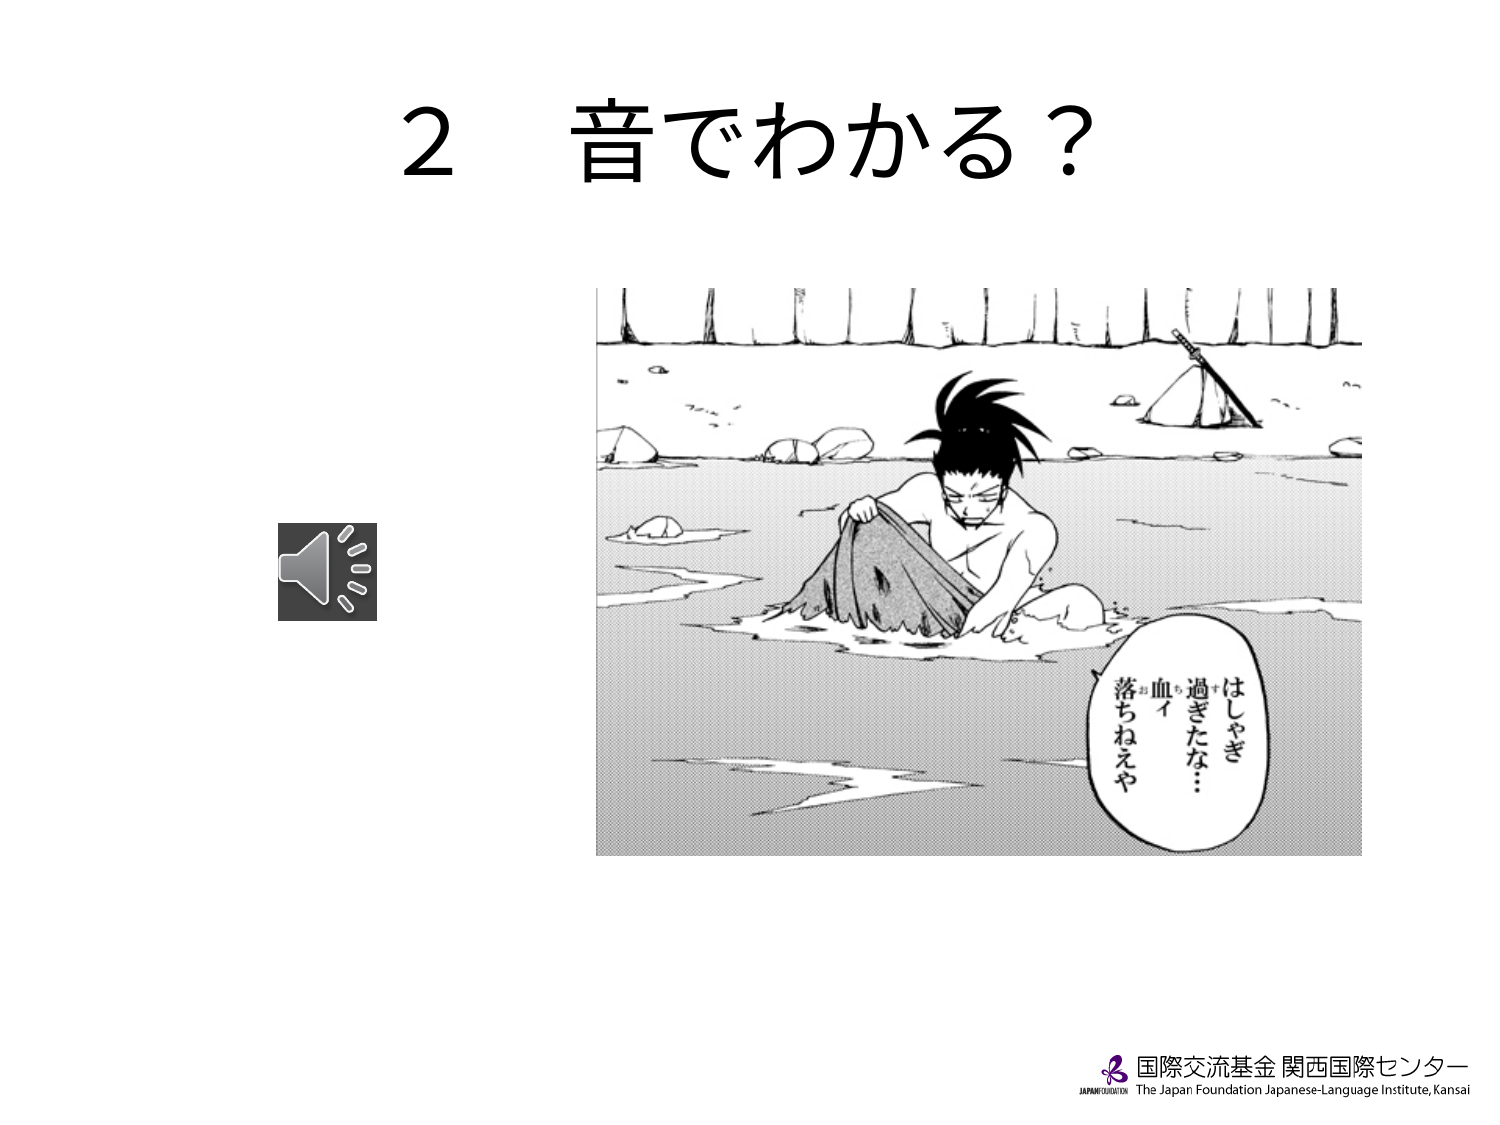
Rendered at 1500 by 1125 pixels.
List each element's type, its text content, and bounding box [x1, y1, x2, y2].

picture [596, 287, 1363, 856]
title ２ 音でわかる？ [75, 45, 1425, 233]
picture [1069, 1047, 1477, 1102]
picture [277, 521, 378, 623]
